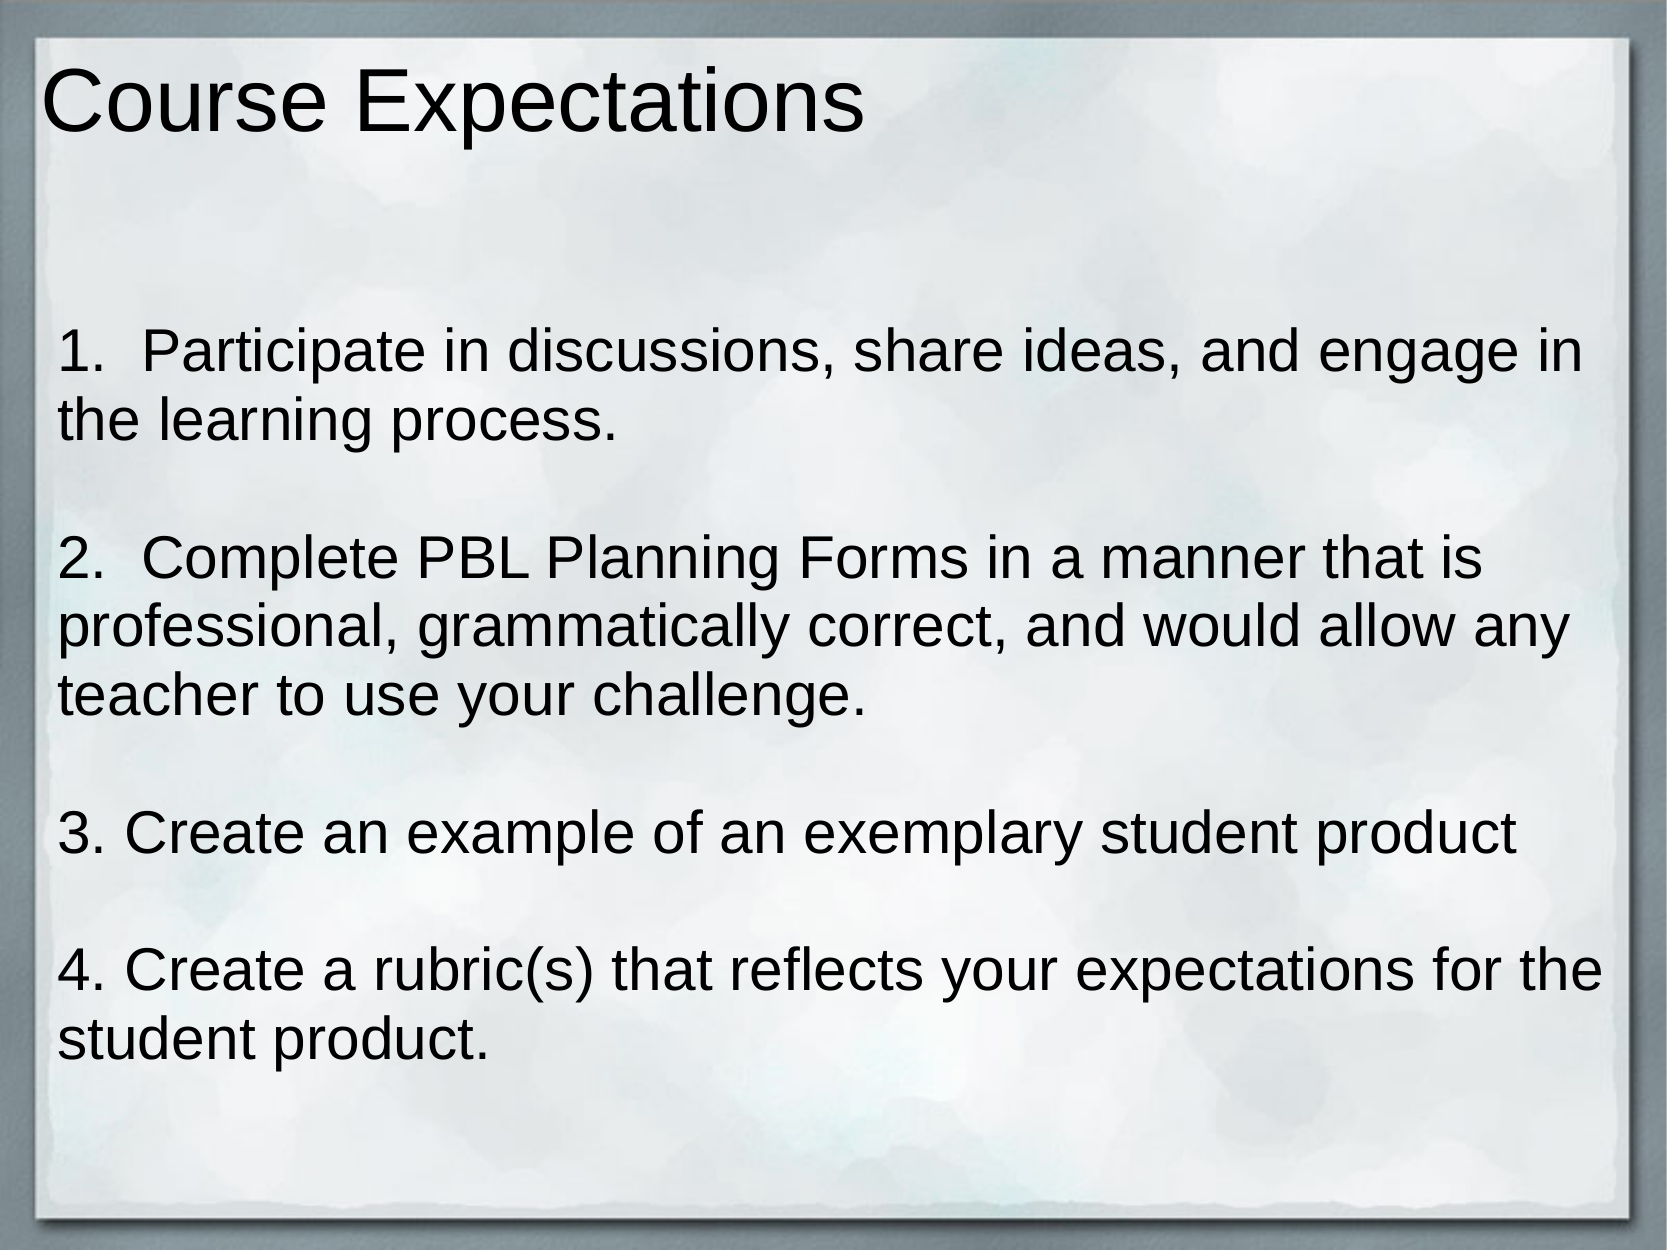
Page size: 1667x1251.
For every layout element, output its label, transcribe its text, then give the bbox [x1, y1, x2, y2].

title Course Expectations [40, 50, 1626, 200]
picture [0, 0, 1667, 1250]
list 1. Participate in discussions, share ideas, and engage in the learning process. 2. Complete PBL Planning Forms in a manner that is professional, grammatically correct, and would allow any teacher to use your challenge. 3. Create an example of an exemplary student product 4. Create a rubric(s) that reflects your expectations for the student product. [57, 316, 1612, 1236]
